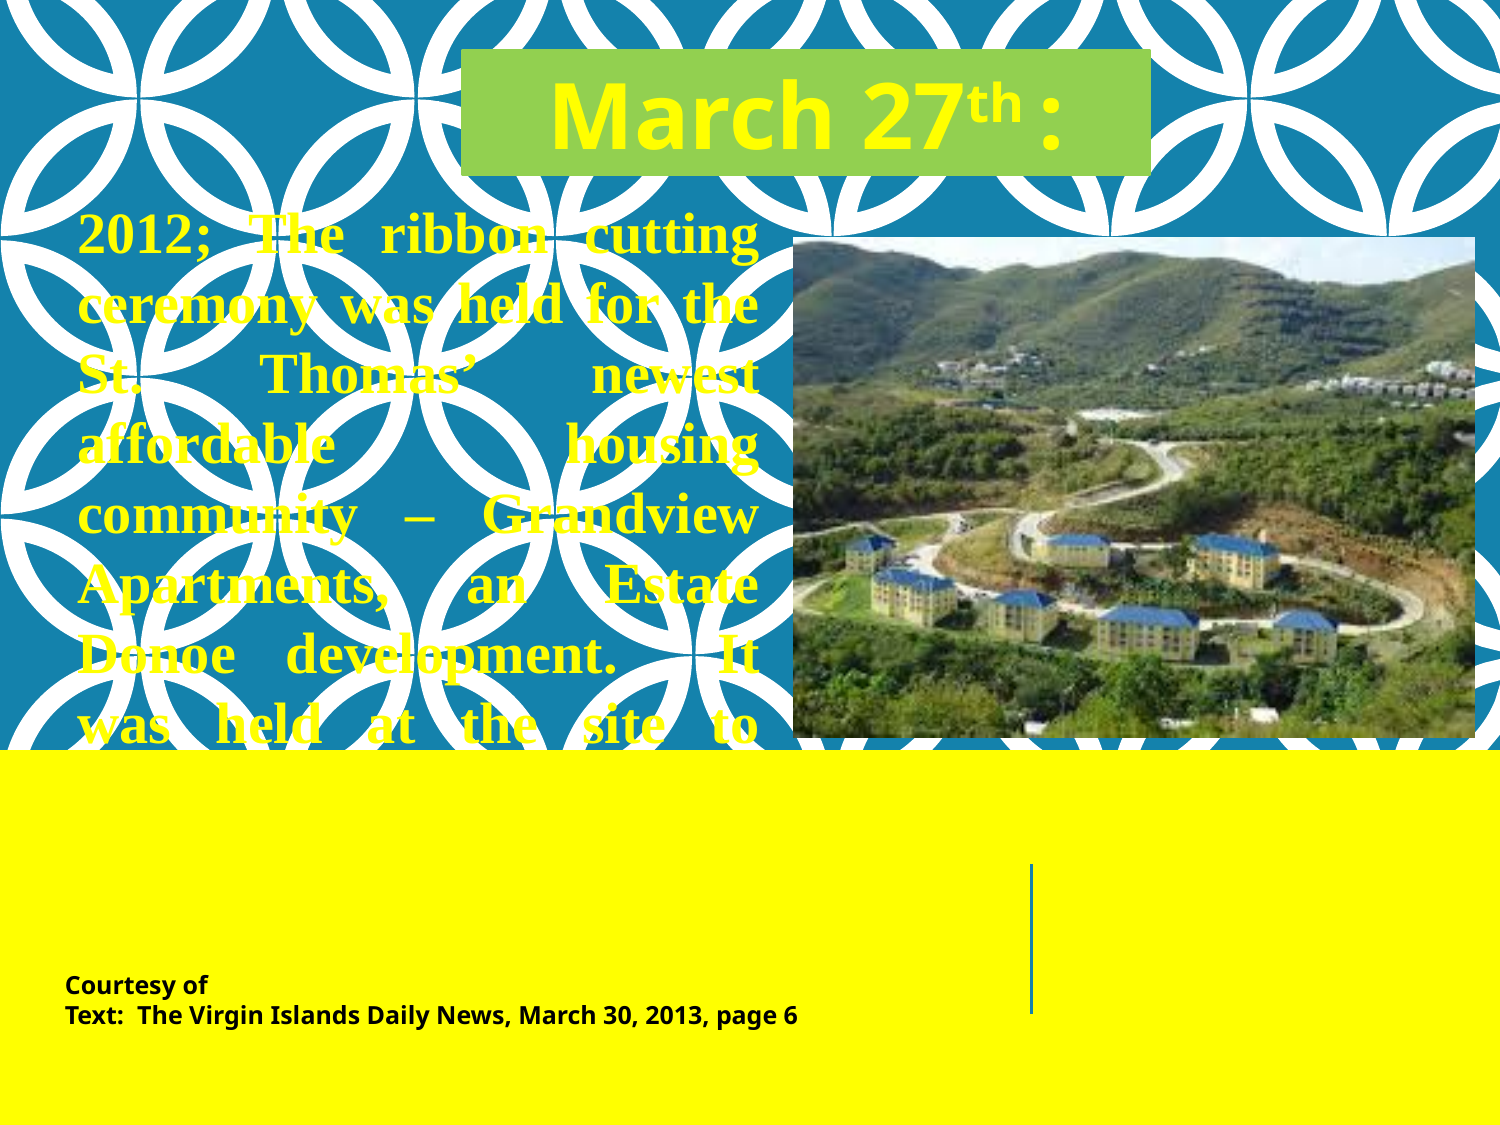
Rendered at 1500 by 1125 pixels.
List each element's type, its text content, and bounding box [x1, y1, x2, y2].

text_box Courtesy of Text: The Virgin Islands Daily News, March 30, 2013, page 6 [50, 962, 1438, 1038]
picture [793, 237, 1476, 738]
text_box March 27th : [461, 49, 1151, 176]
text_box 2012; The ribbon cutting ceremony was held for the St. Thomas’ newest affordable housing community – Grandview Apartments, an Estate Donoe development. It was held at the site to admire the first phase of the project – 54 affordable housing units. [62, 187, 775, 972]
